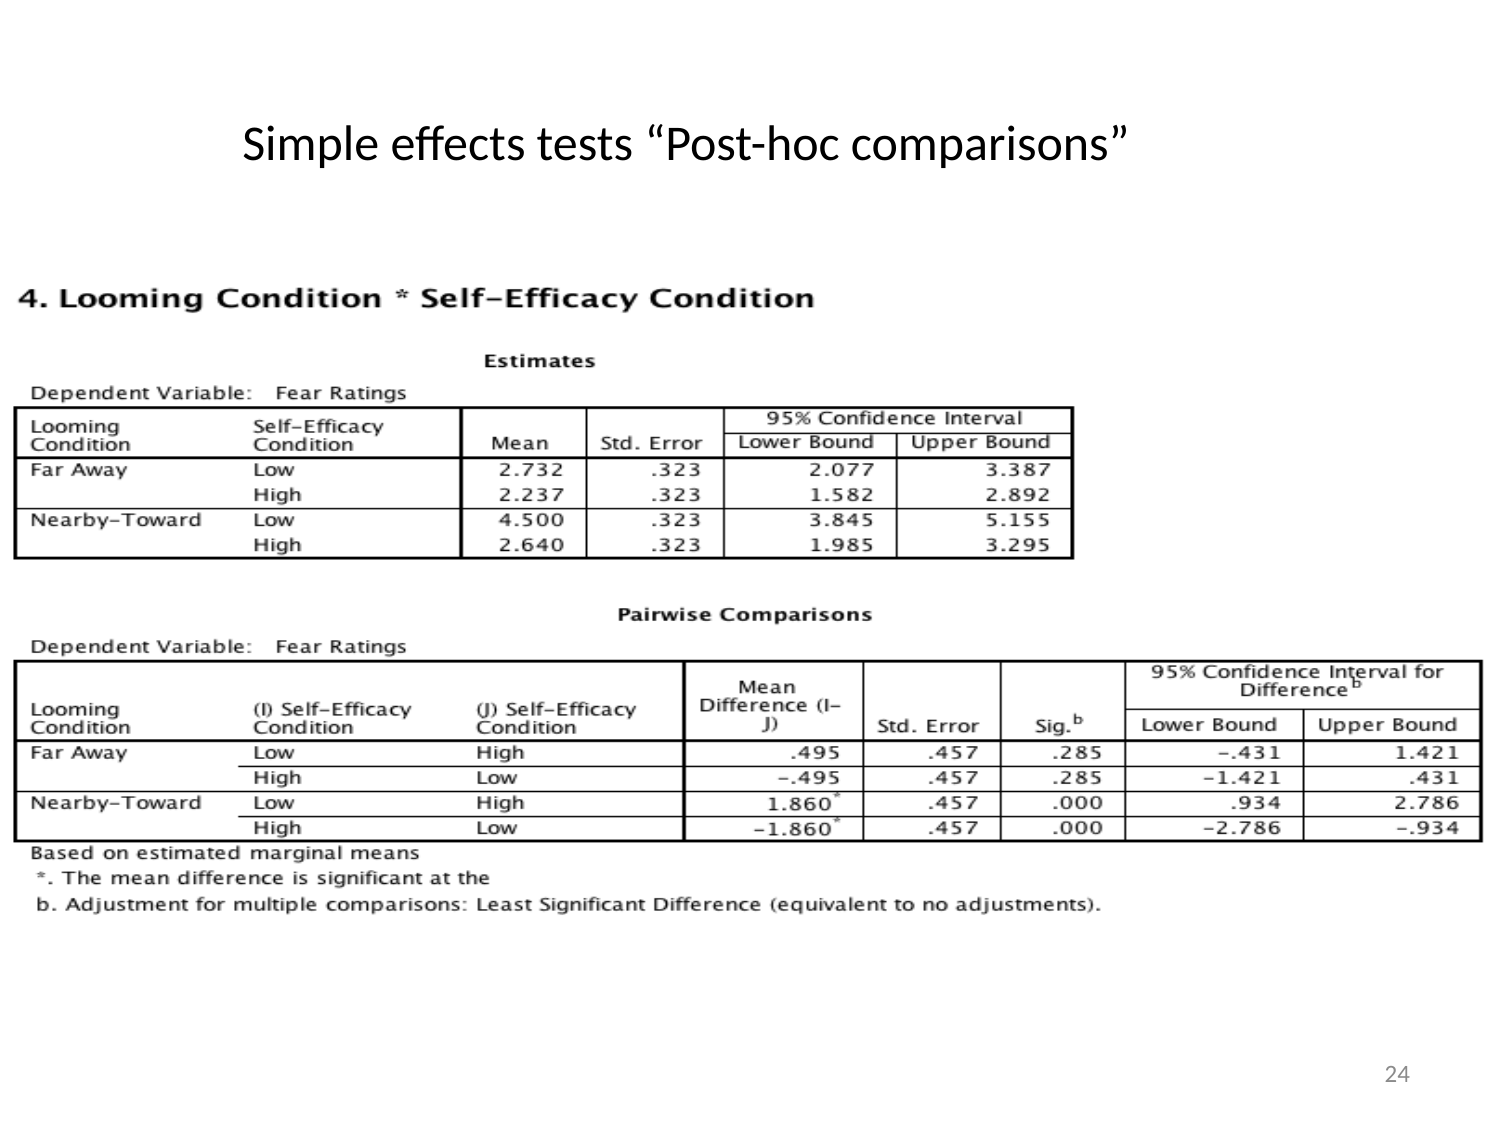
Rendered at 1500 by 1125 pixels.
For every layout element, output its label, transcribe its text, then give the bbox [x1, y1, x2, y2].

picture [0, 281, 1500, 922]
slide_number 24 [1074, 1042, 1425, 1103]
title Simple effects tests “Post-hoc comparisons” [67, 101, 1305, 181]
